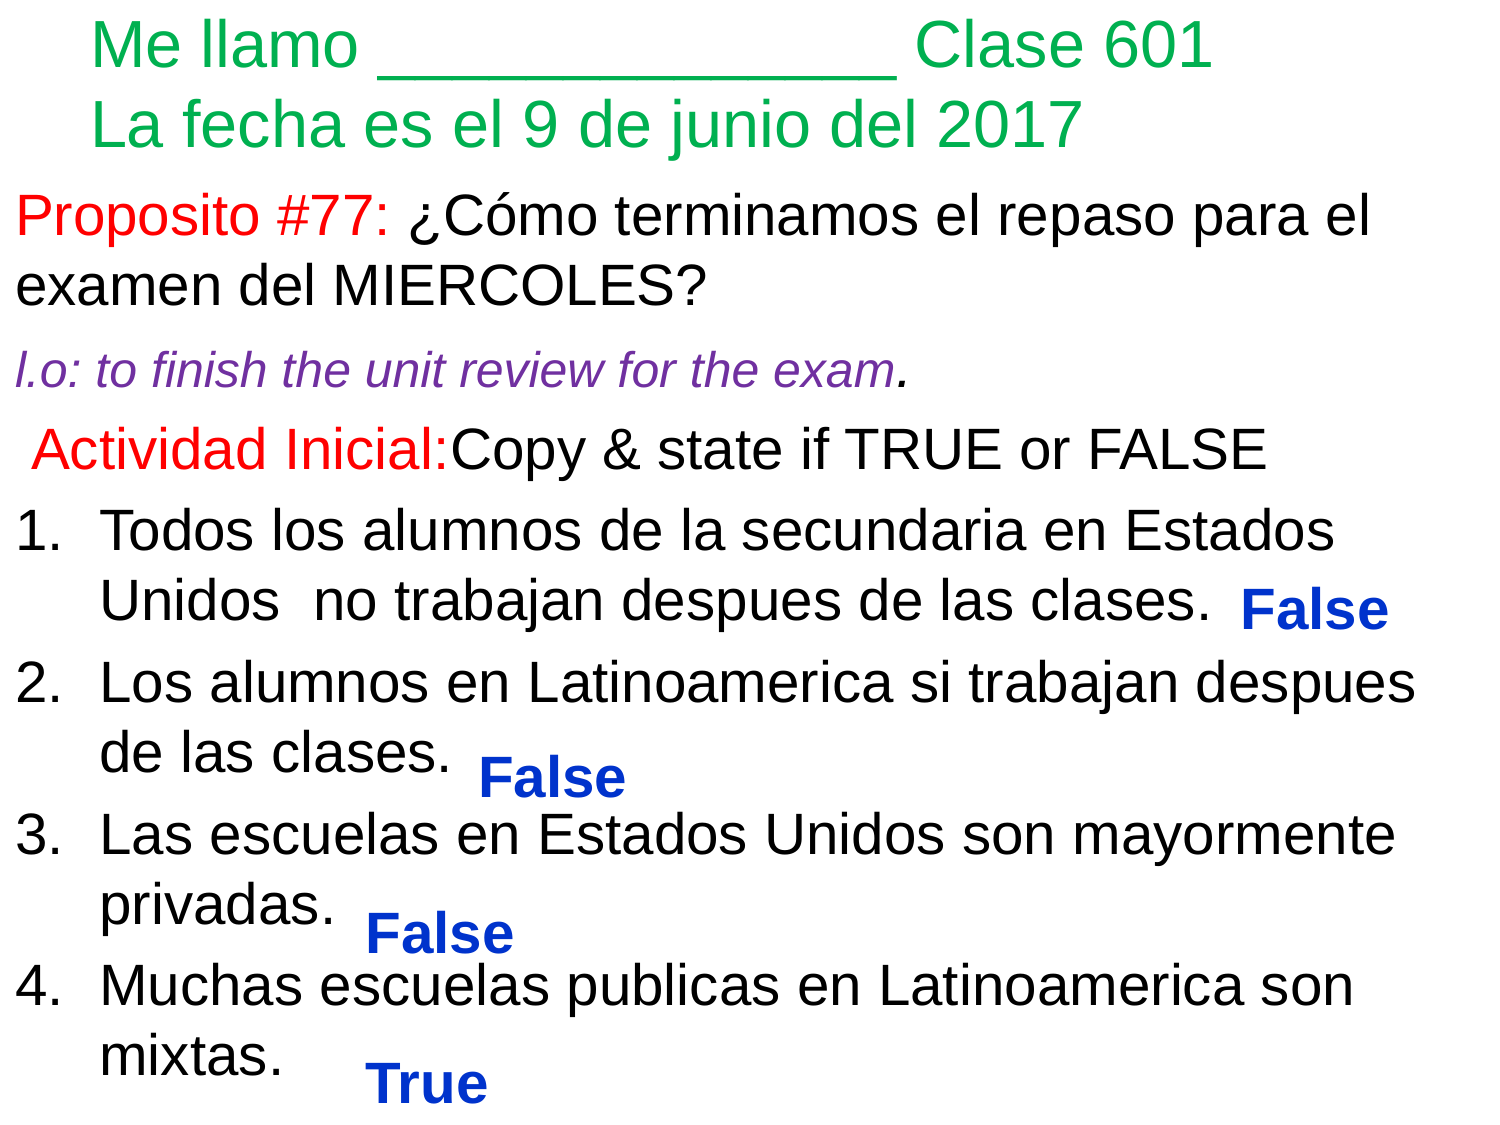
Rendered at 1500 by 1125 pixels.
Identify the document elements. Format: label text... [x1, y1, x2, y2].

text_box False [1226, 564, 1406, 649]
text_box False [463, 732, 643, 817]
title Me llamo ______________ Clase 601 La fecha es el 9 de junio del 2017 [75, 0, 1425, 170]
text_box False [351, 887, 531, 973]
list Proposito #77: ¿Cómo terminamos el repaso para el examen del MIERCOLES? l.o: to finish the unit review for the exam. Actividad Inicial:Copy & state if TRUE or FALSE Todos los alumnos de la secundaria en Estados Unidos no trabajan despues de las clases. Los alumnos en Latinoamerica si trabajan despues de las clases. Las escuelas en Estados Unidos son mayormente privadas. Muchas escuelas publicas en Latinoamerica son mixtas. [0, 170, 1500, 913]
text_box True [351, 1037, 504, 1123]
